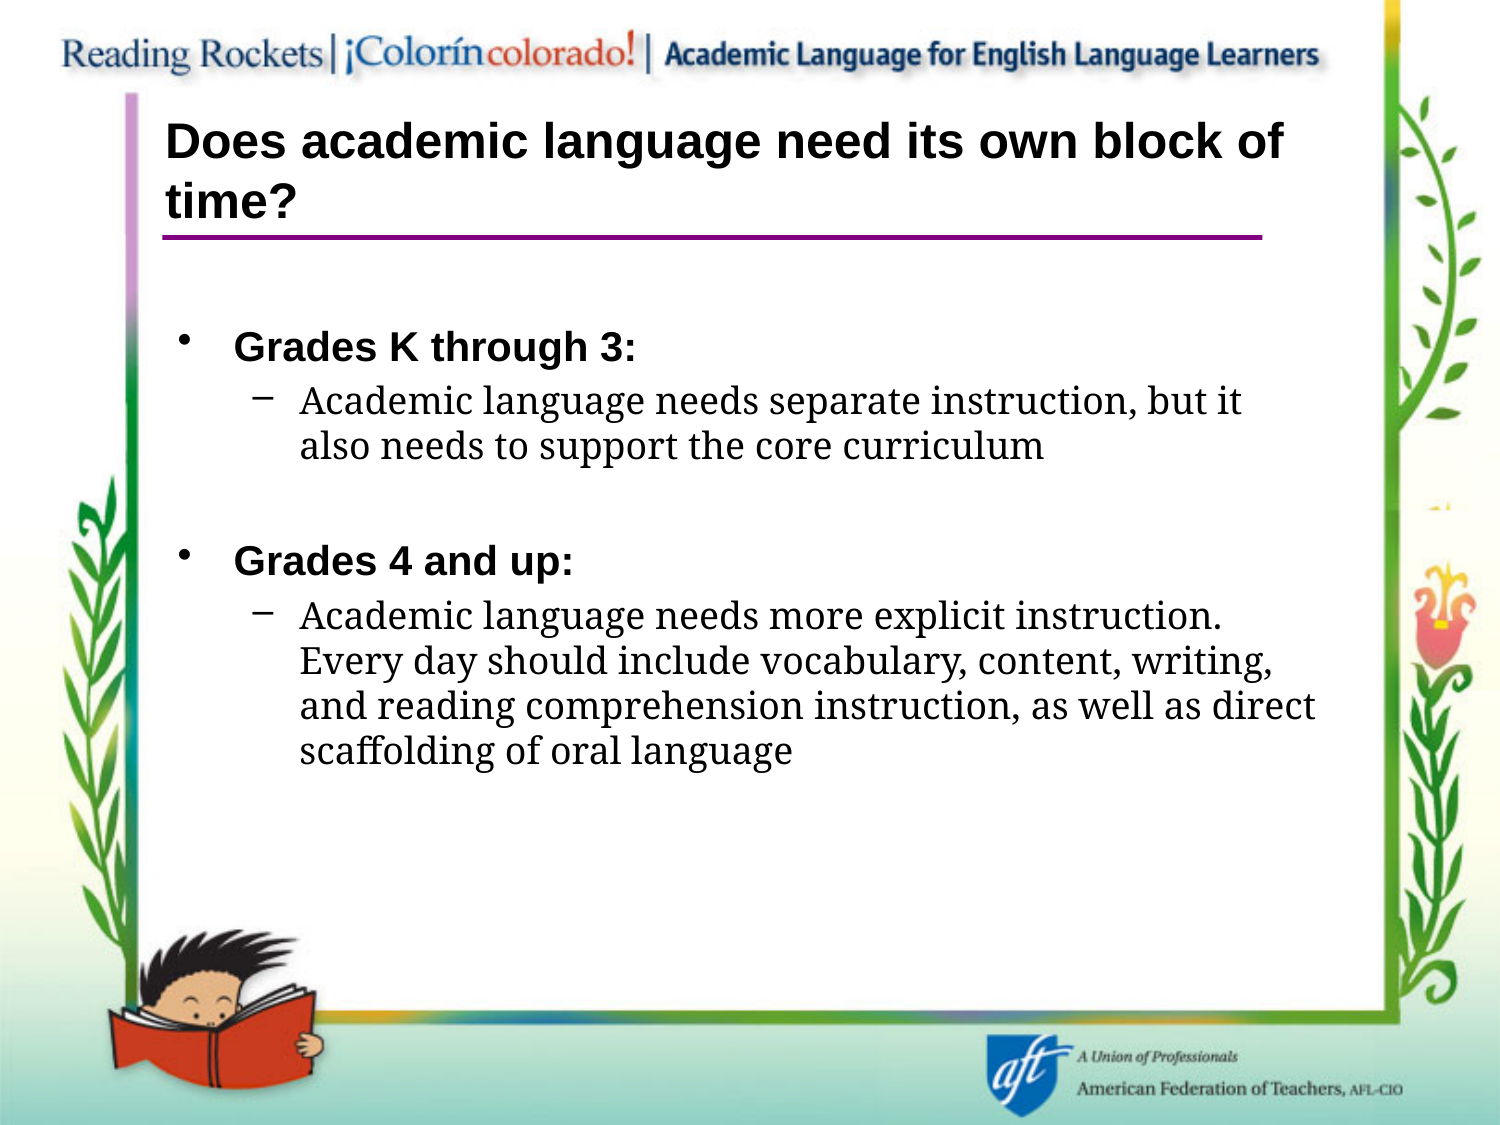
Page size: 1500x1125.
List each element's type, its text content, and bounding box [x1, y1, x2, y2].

picture [0, 0, 1500, 1125]
title Does academic language need its own block of time? [149, 74, 1376, 263]
list Grades K through 3: Academic language needs separate instruction, but it also needs to support the core curriculum Grades 4 and up: Academic language needs more explicit instruction. Every day should include vocabulary, content, writing, and reading comprehension instruction, as well as direct scaffolding of oral language [162, 312, 1338, 1056]
